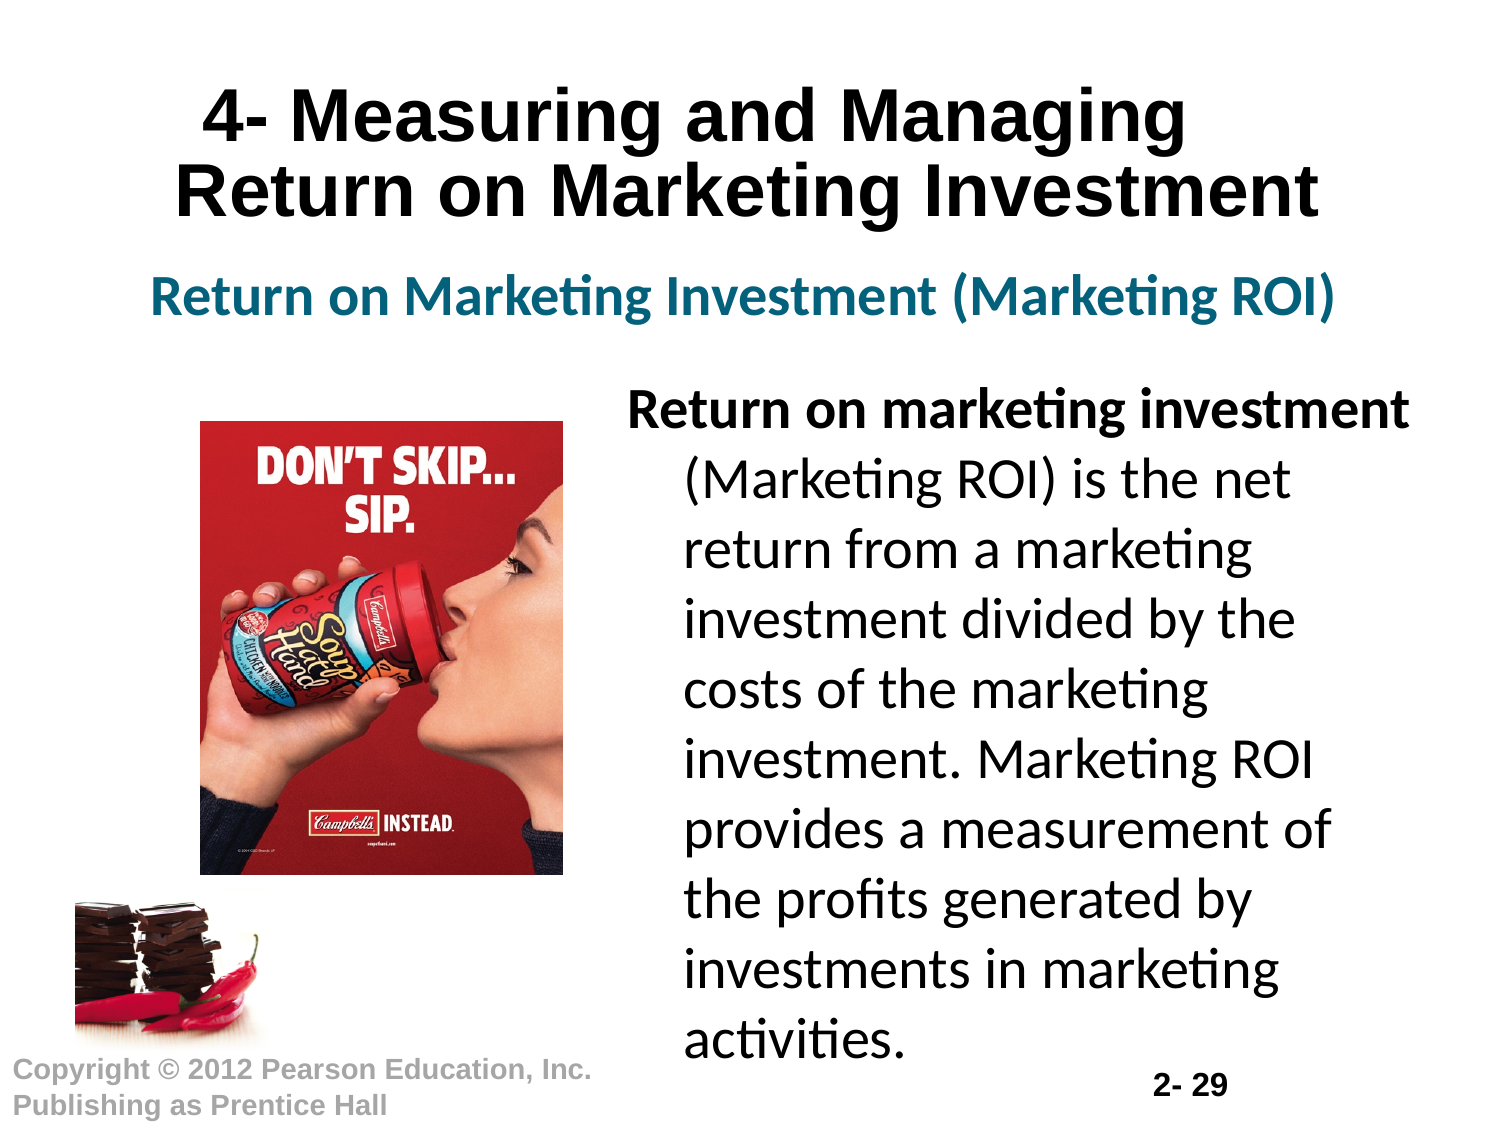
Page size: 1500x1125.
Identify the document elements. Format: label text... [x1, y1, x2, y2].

list Return on Marketing Investment (Marketing ROI) [49, 249, 1438, 313]
picture [75, 887, 275, 1054]
title 4- Measuring and Managing Return on Marketing Investment [99, 99, 1376, 288]
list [199, 421, 563, 876]
list Return on marketing investment (Marketing ROI) is the net return from a marketing investment divided by the costs of the marketing investment. Marketing ROI provides a measurement of the profits generated by investments in marketing activities. [612, 362, 1438, 1006]
